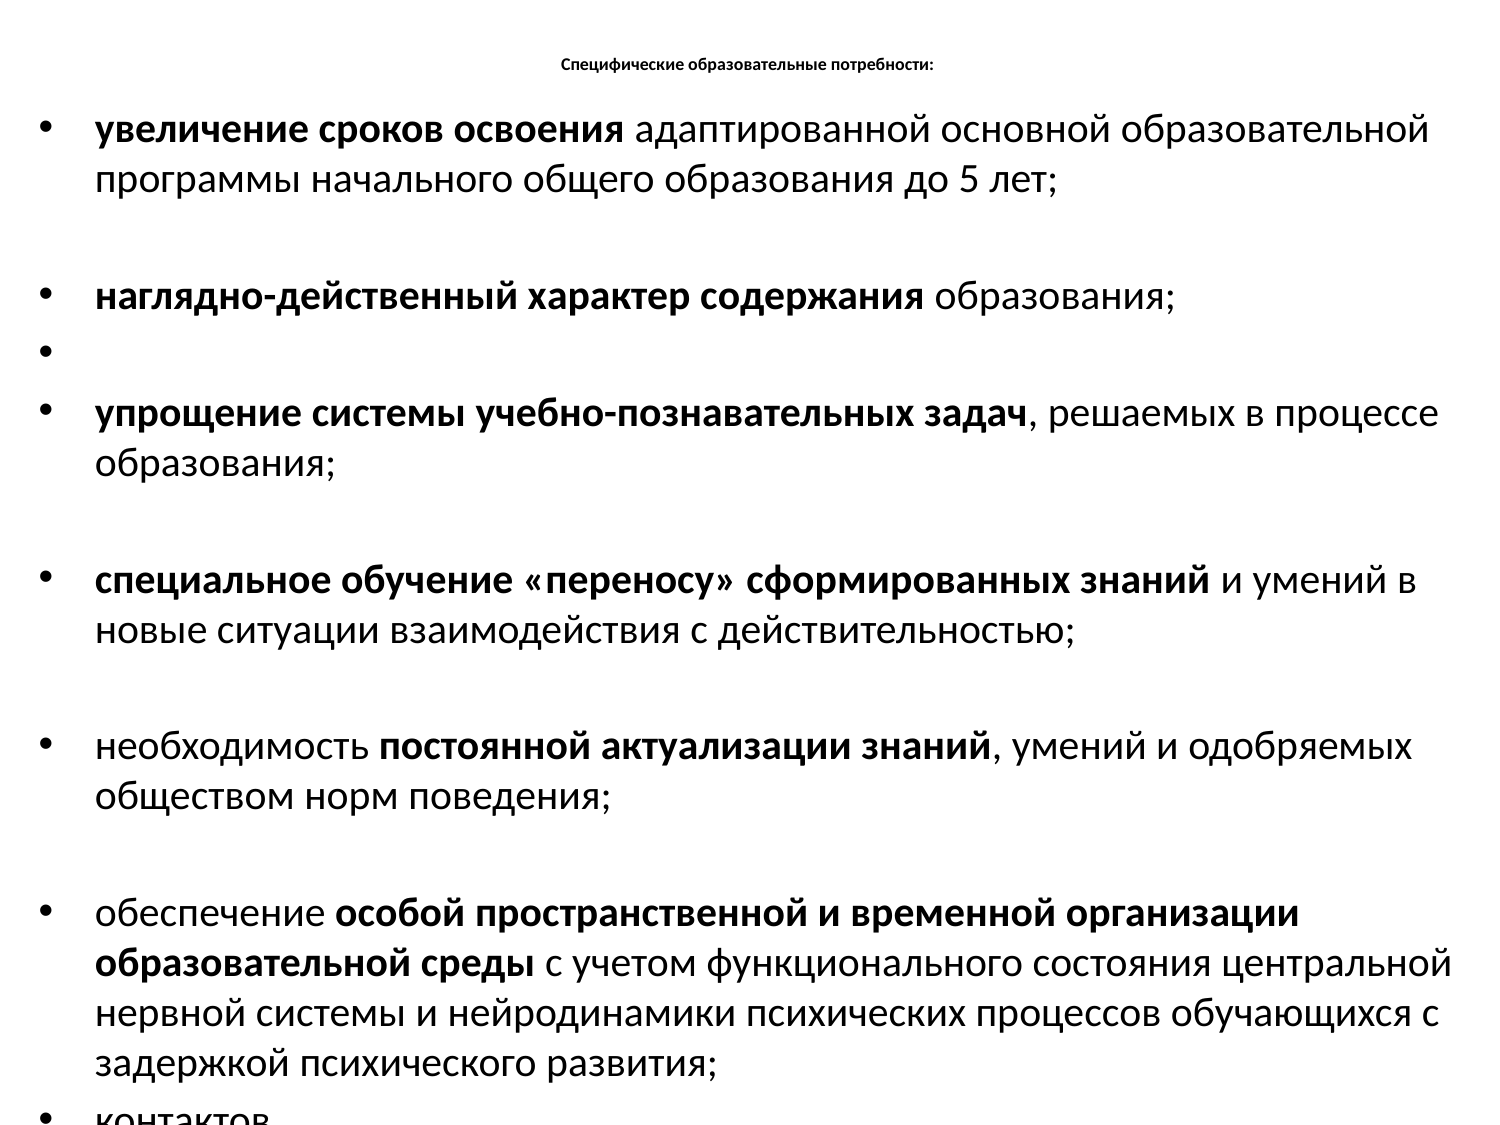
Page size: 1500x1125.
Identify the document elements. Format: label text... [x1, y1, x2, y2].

title Специфические образовательные потребности: [75, 45, 1425, 82]
list увеличение сроков освоения адаптированной основной образовательной программы начального общего образования до 5 лет; наглядно-действенный характер содержания образования; упрощение системы учебно-познавательных задач, решаемых в процессе образования; специальное обучение «переносу» сформированных знаний и умений в новые ситуации взаимодействия с действительностью; необходимость постоянной актуализации знаний, умений и одобряемых обществом норм поведения; обеспечение особой пространственной и временной организации образовательной среды с учетом функционального состояния центральной нервной системы и нейродинамики психических процессов обучающихся с задержкой психического развития; контактов. [23, 93, 1477, 1102]
